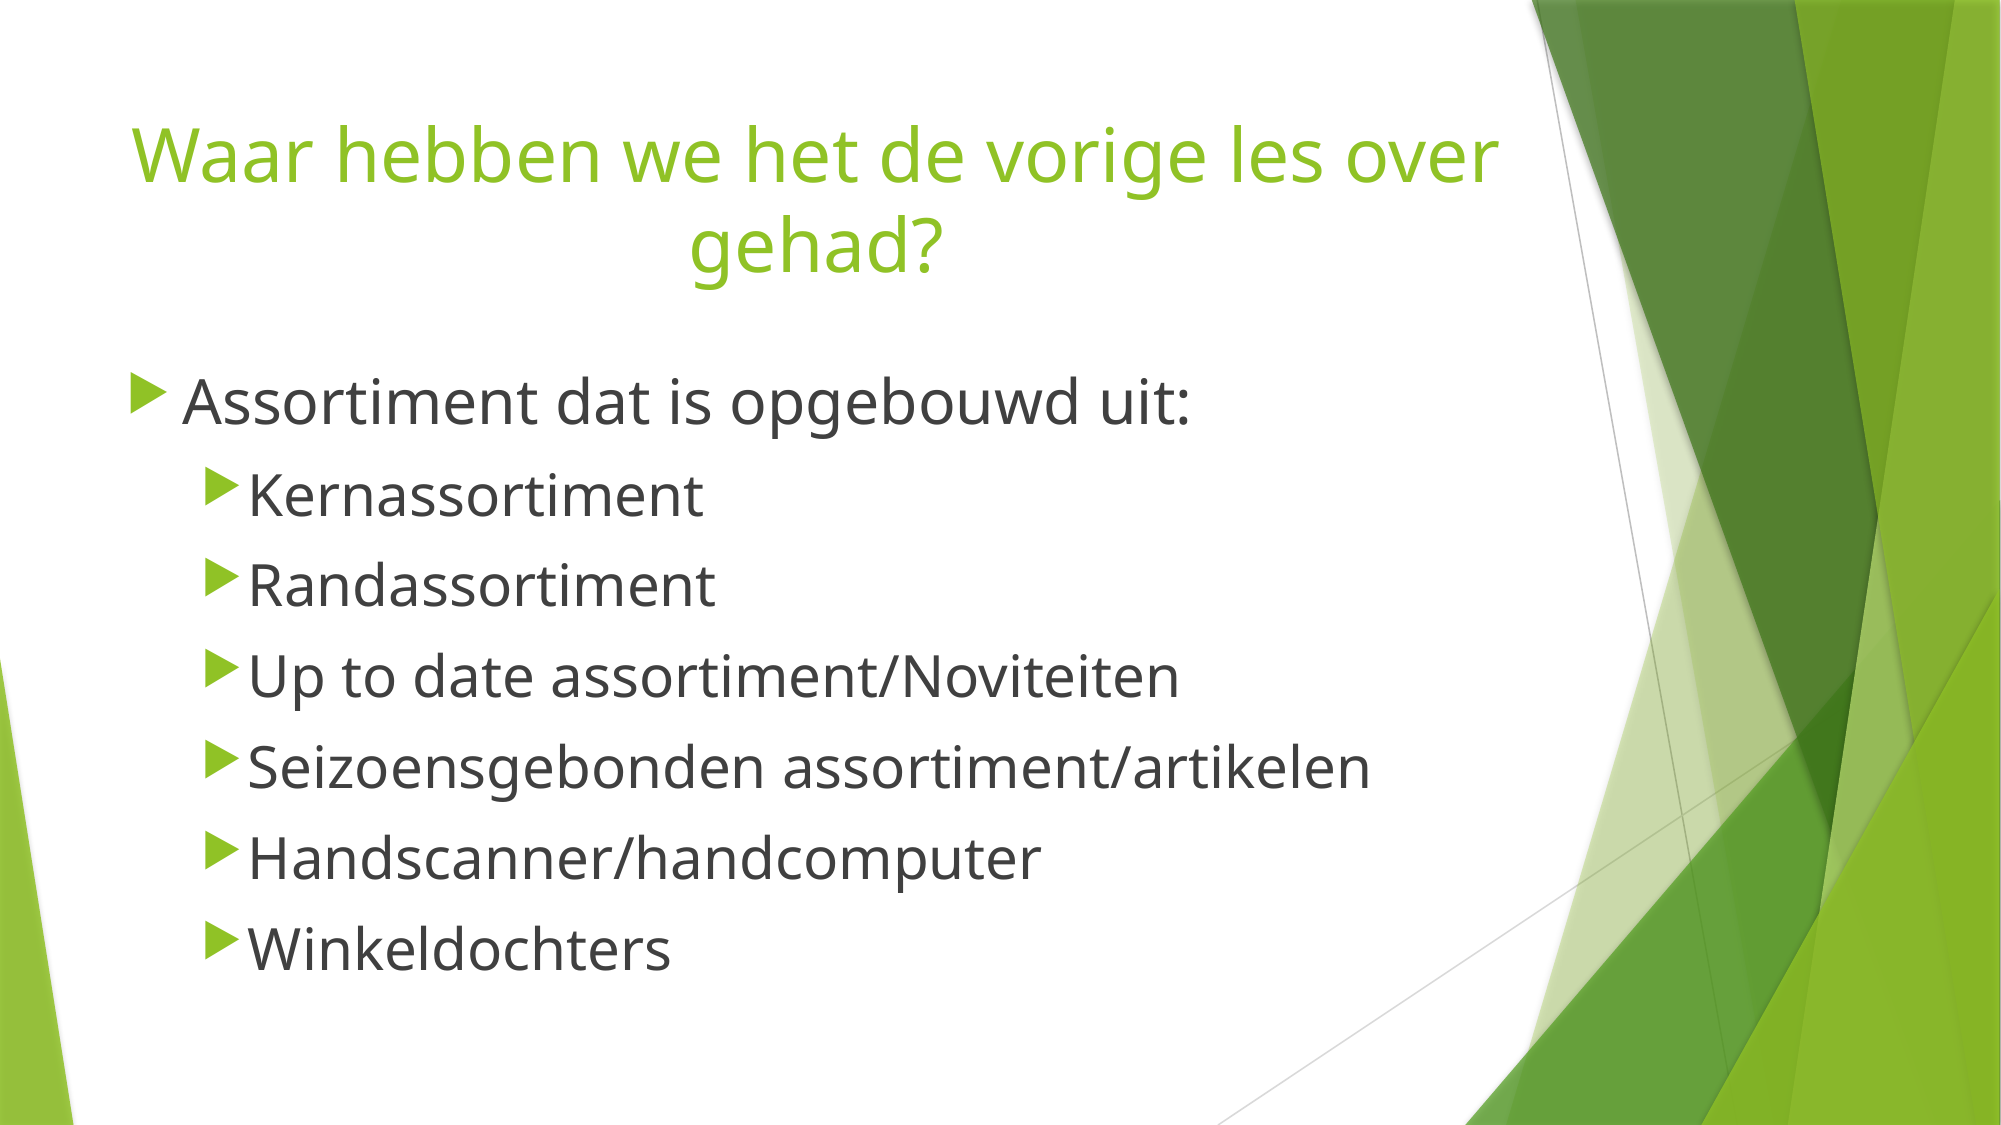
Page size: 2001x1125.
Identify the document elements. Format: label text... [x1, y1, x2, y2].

title Waar hebben we het de vorige les over gehad? [111, 99, 1522, 317]
list Assortiment dat is opgebouwd uit: Kernassortiment Randassortiment Up to date assortiment/Noviteiten Seizoensgebonden assortiment/artikelen Handscanner/handcomputer Winkeldochters [111, 354, 1522, 992]
